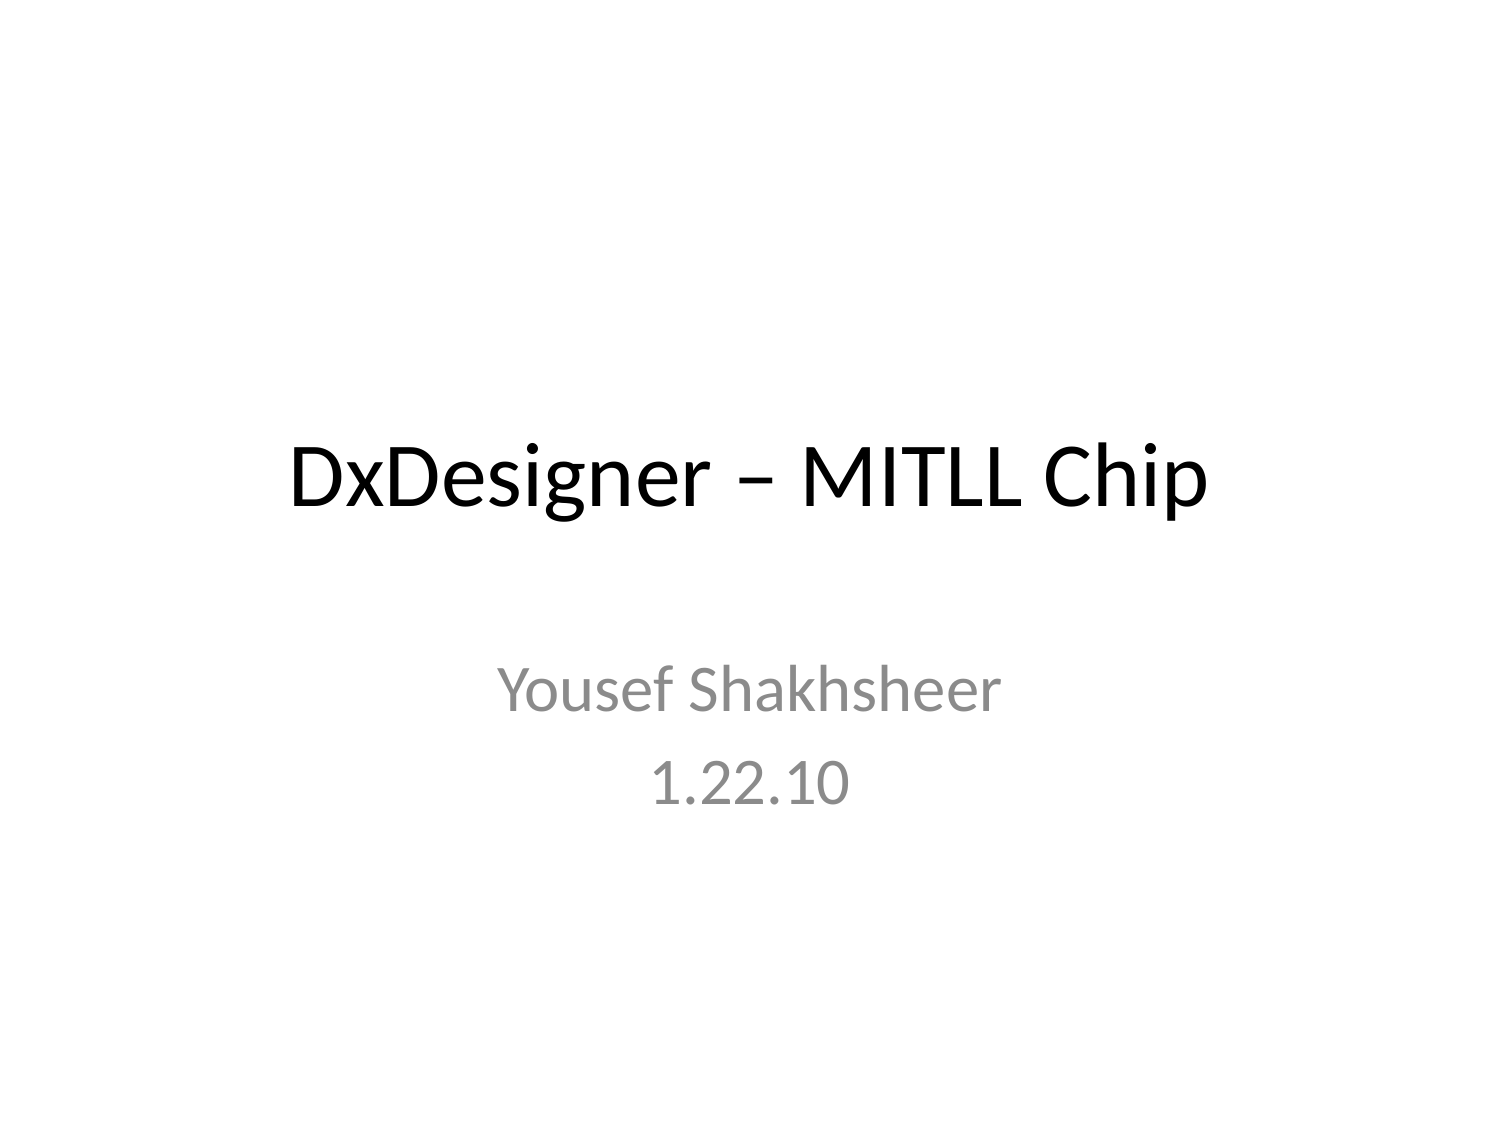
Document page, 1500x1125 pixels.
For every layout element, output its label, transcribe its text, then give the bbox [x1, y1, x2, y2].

subtitle Yousef Shakhsheer 1.22.10 [225, 637, 1275, 925]
title DxDesigner – MITLL Chip [112, 349, 1388, 591]
